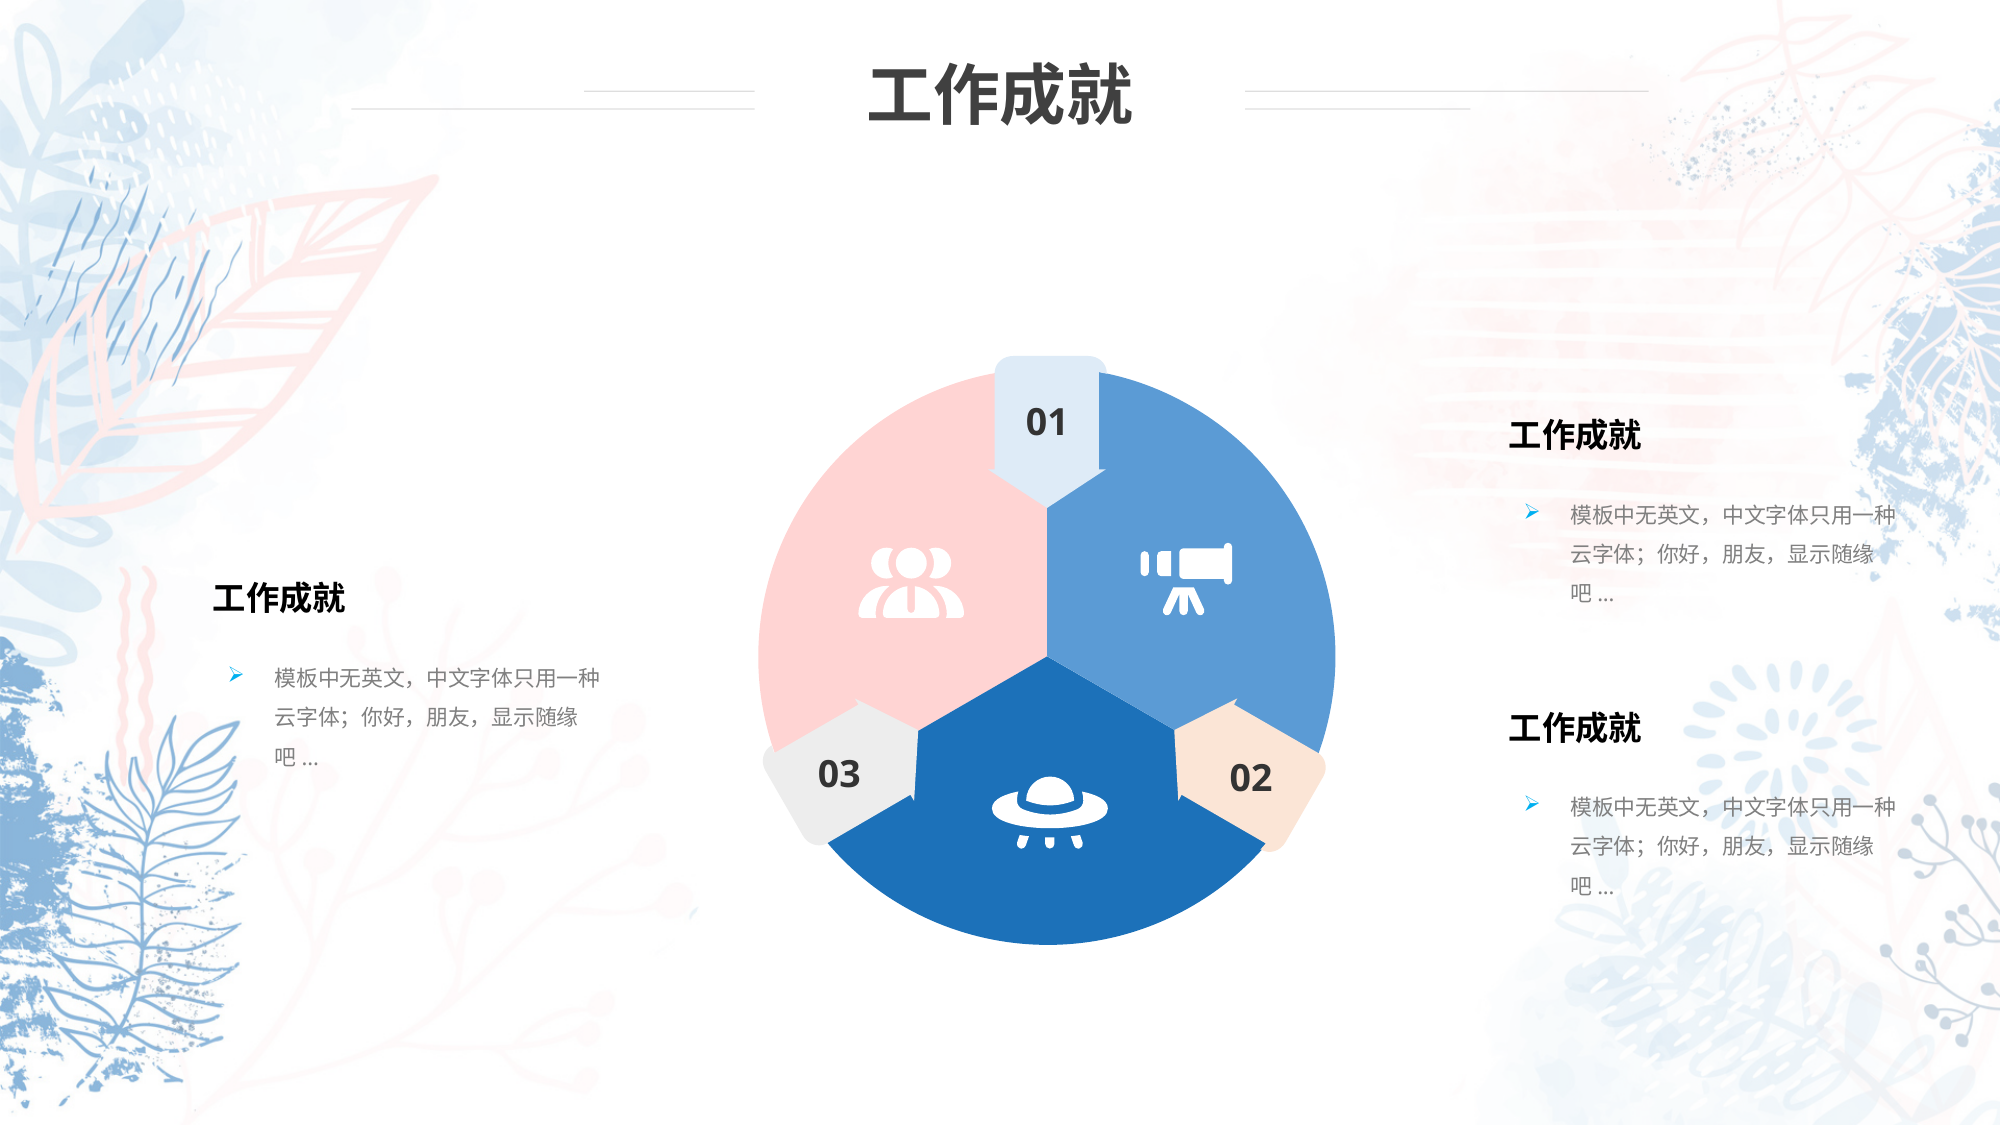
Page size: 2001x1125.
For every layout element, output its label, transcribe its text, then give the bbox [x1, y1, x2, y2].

text_box 模板中无英文，中文字体只用一种云字体；你好，朋友，显示随缘吧... [213, 643, 627, 778]
text_box [758, 373, 1047, 752]
text_box 01 [987, 355, 1107, 508]
slide_number [24, 1040, 87, 1100]
text_box 模板中无英文，中文字体只用一种云字体；你好，朋友，显示随缘吧... [1508, 772, 1922, 907]
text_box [991, 776, 1108, 849]
text_box 模板中无英文，中文字体只用一种云字体；你好，朋友，显示随缘吧... [1508, 480, 1922, 614]
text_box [351, 91, 1649, 109]
text_box [828, 656, 1265, 945]
text_box 工作成就 [1508, 406, 1864, 462]
text_box 工作成就 [775, 109, 1225, 141]
text_box 03 [762, 698, 919, 846]
text_box 工作成就 [775, 45, 1225, 91]
text_box 02 [1174, 698, 1326, 852]
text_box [1140, 542, 1233, 616]
text_box 工作成就 [1508, 699, 1864, 754]
text_box [1047, 373, 1336, 753]
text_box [858, 547, 964, 618]
text_box 工作成就 [213, 570, 568, 625]
